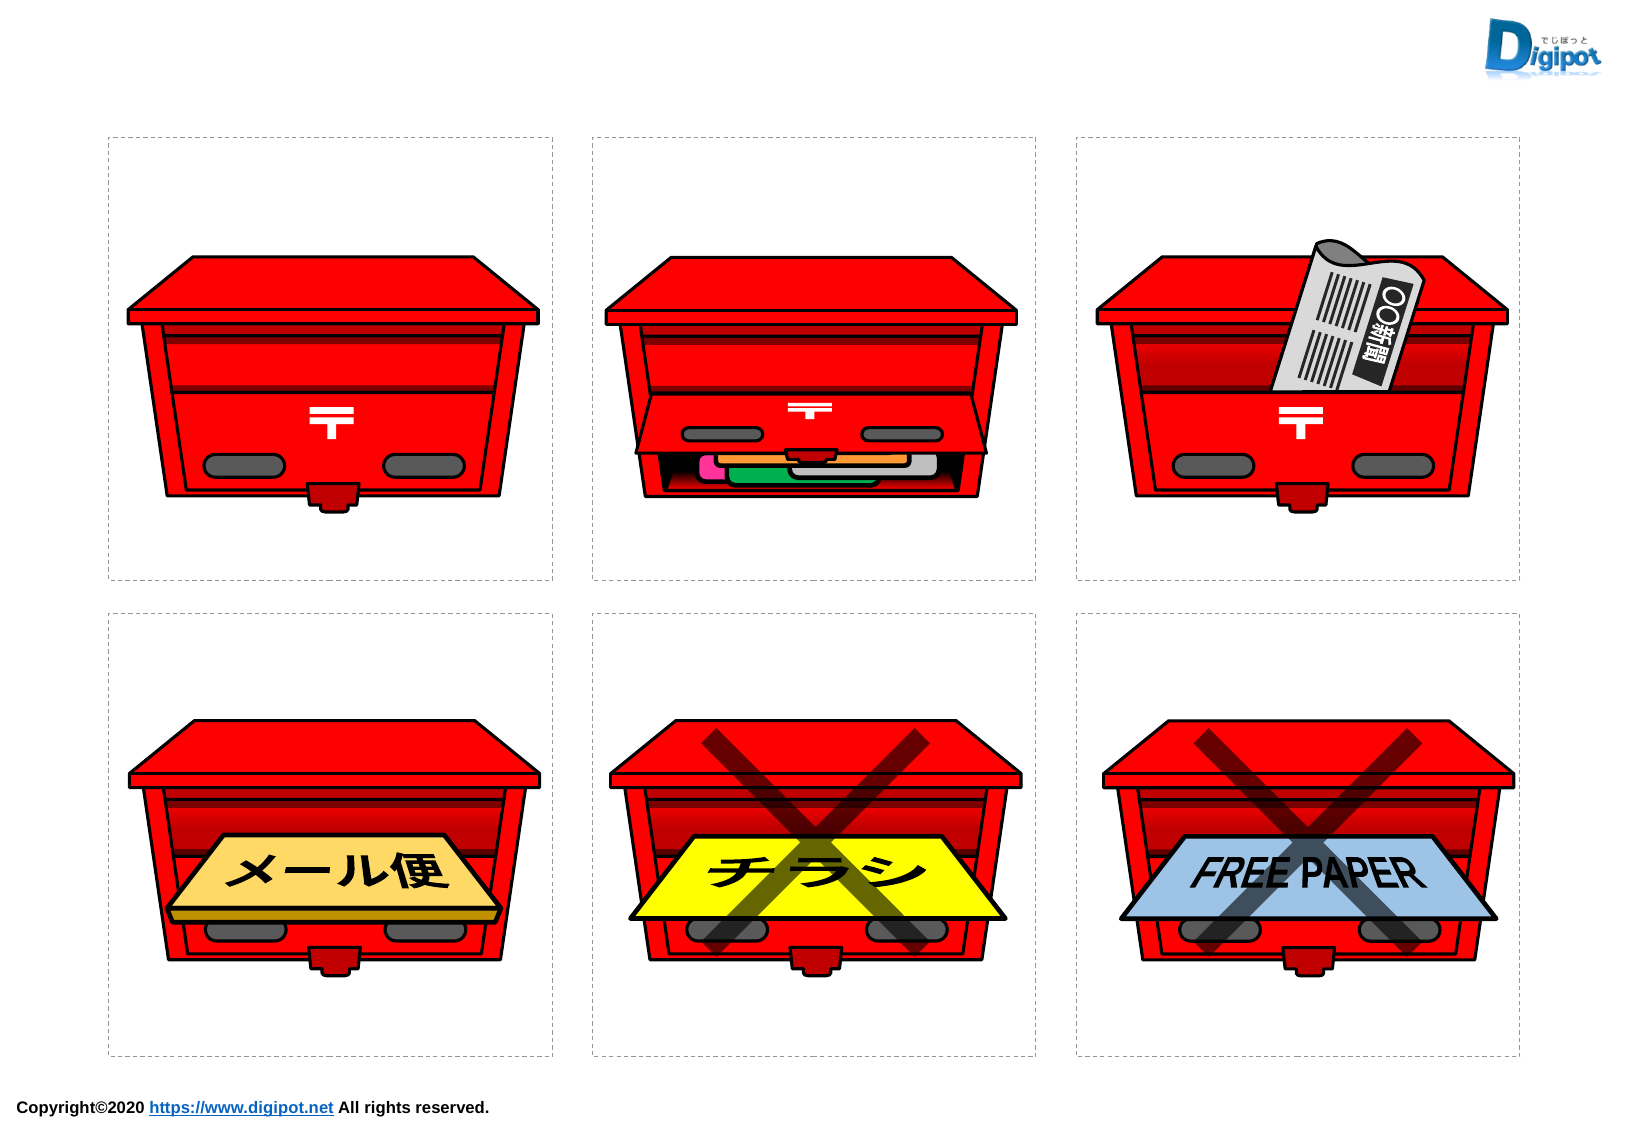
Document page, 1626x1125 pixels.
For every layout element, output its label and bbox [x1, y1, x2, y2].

text_box [606, 257, 1017, 497]
text_box [1097, 246, 1508, 512]
text_box [610, 720, 1021, 976]
text_box [1103, 720, 1514, 976]
text_box [129, 720, 540, 976]
text_box [128, 256, 539, 512]
picture [1485, 18, 1602, 82]
